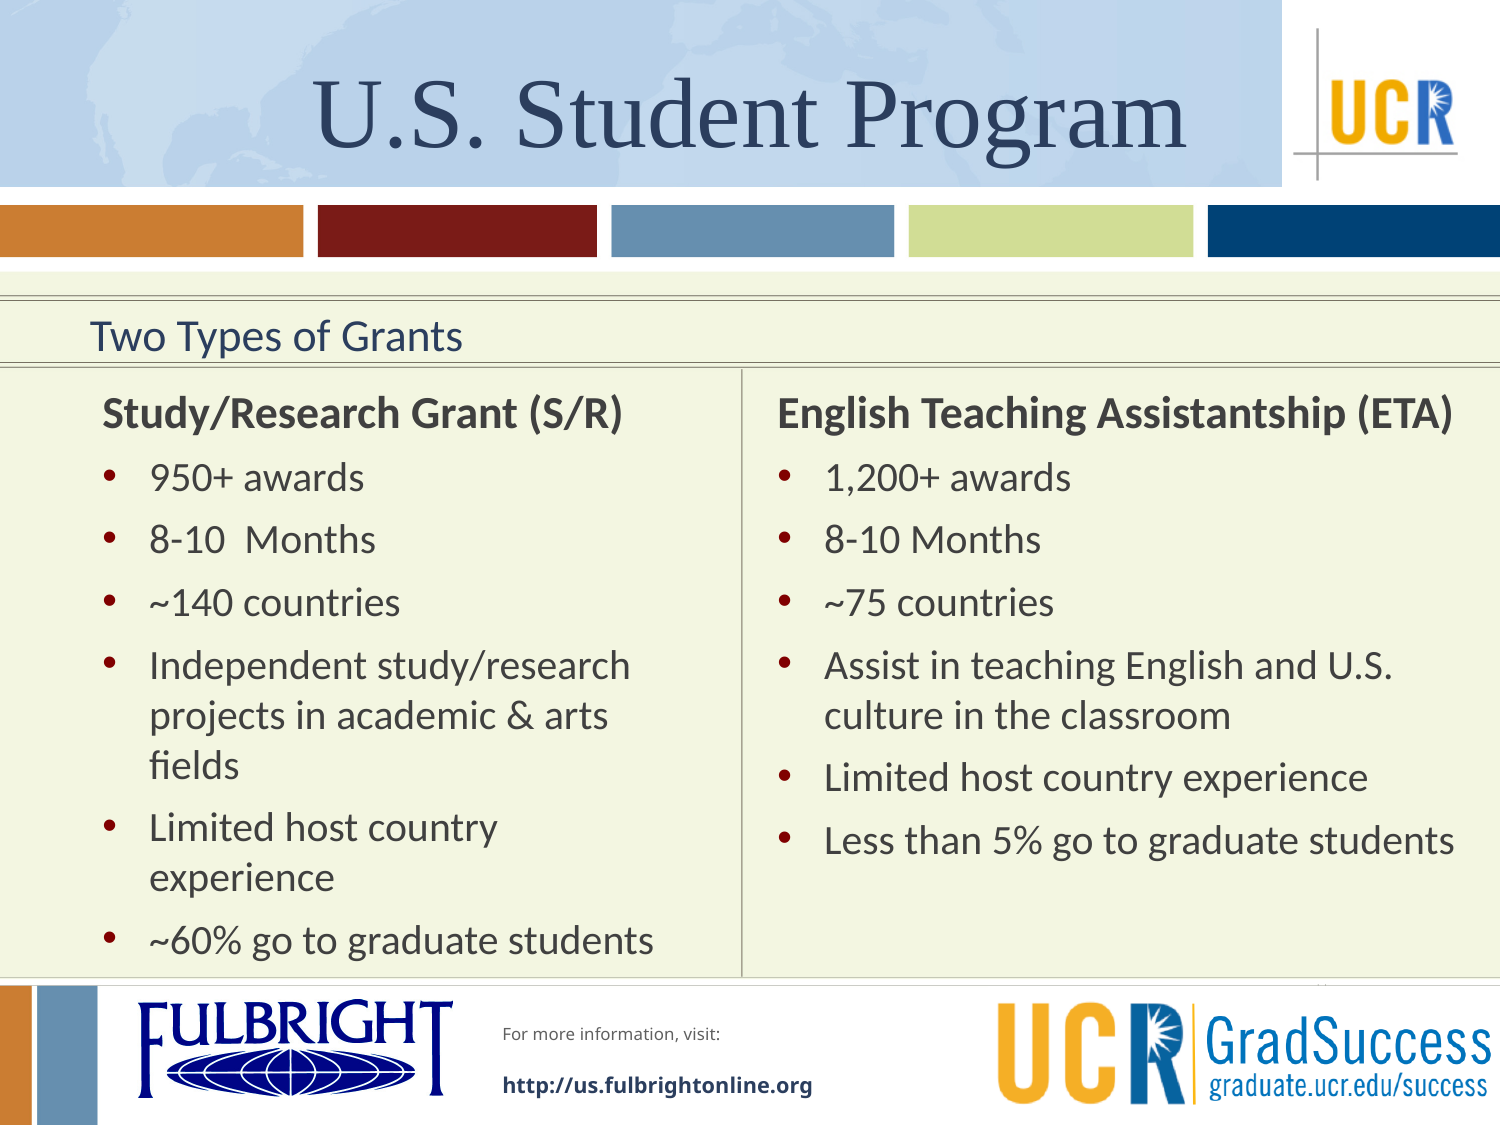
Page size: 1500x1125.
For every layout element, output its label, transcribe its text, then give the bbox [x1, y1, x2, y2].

text_box For more information, visit: http://us.fulbrightonline.org [487, 1012, 982, 1120]
picture [0, 0, 1500, 1125]
text_box Two Types of Grants [75, 298, 550, 369]
text_box English Teaching Assistantship (ETA) 1,200+ awards 8-10 Months ~75 countries Assist in teaching English and U.S. culture in the classroom Limited host country experience Less than 5% go to graduate students [762, 374, 1475, 870]
text_box U.S. Student Program [137, 40, 1363, 175]
text_box Study/Research Grant (S/R) 950+ awards 8-10 Months ~140 countries Independent study/research projects in academic & arts fields Limited host country experience ~60% go to graduate students [87, 374, 688, 970]
